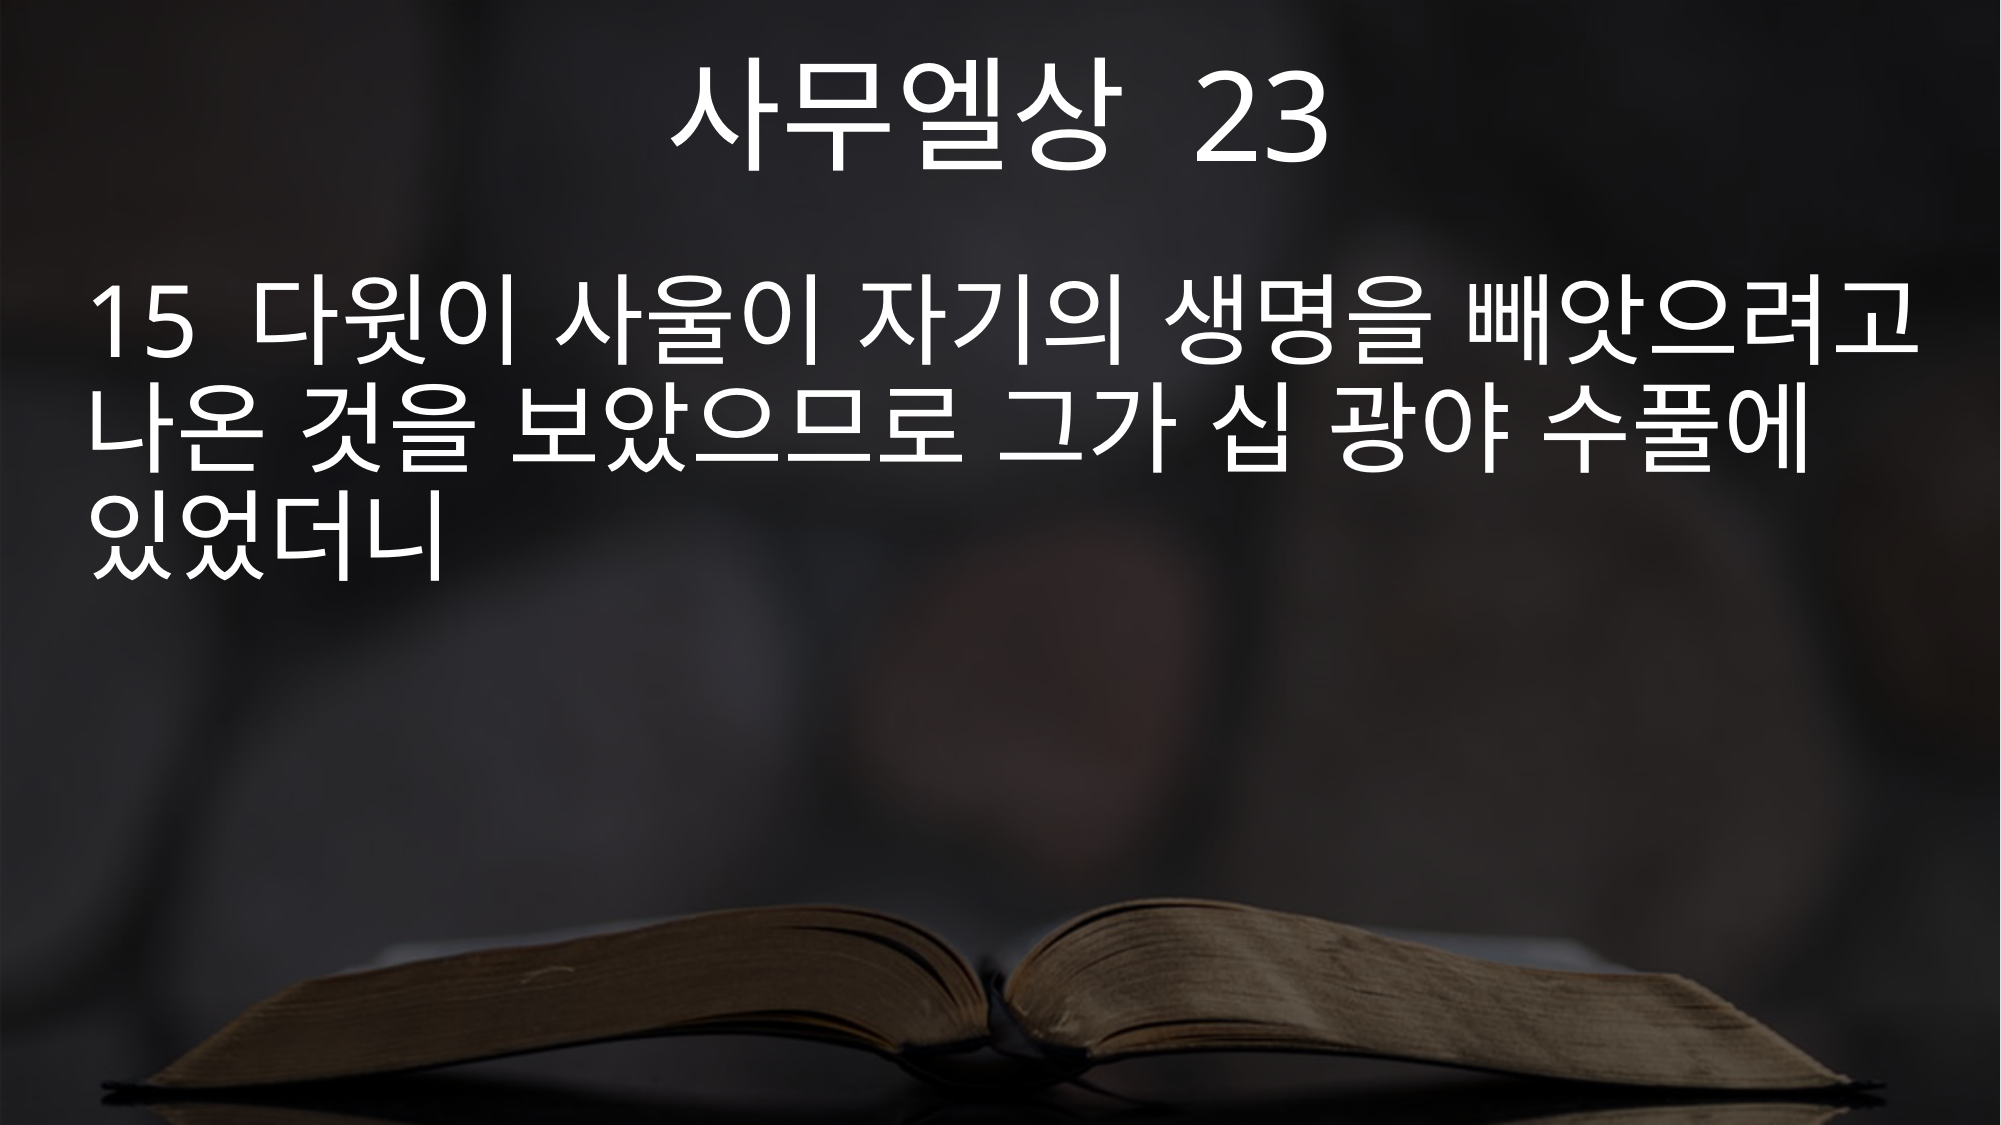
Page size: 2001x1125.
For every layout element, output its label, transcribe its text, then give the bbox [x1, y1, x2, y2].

list 15 다윗이 사울이 자기의 생명을 빼앗으려고 나온 것을 보았으므로 그가 십 광야 수풀에 있었더니 [69, 263, 1953, 423]
footer 사무엘상 23 [0, 32, 2000, 192]
picture [0, 0, 2001, 1125]
